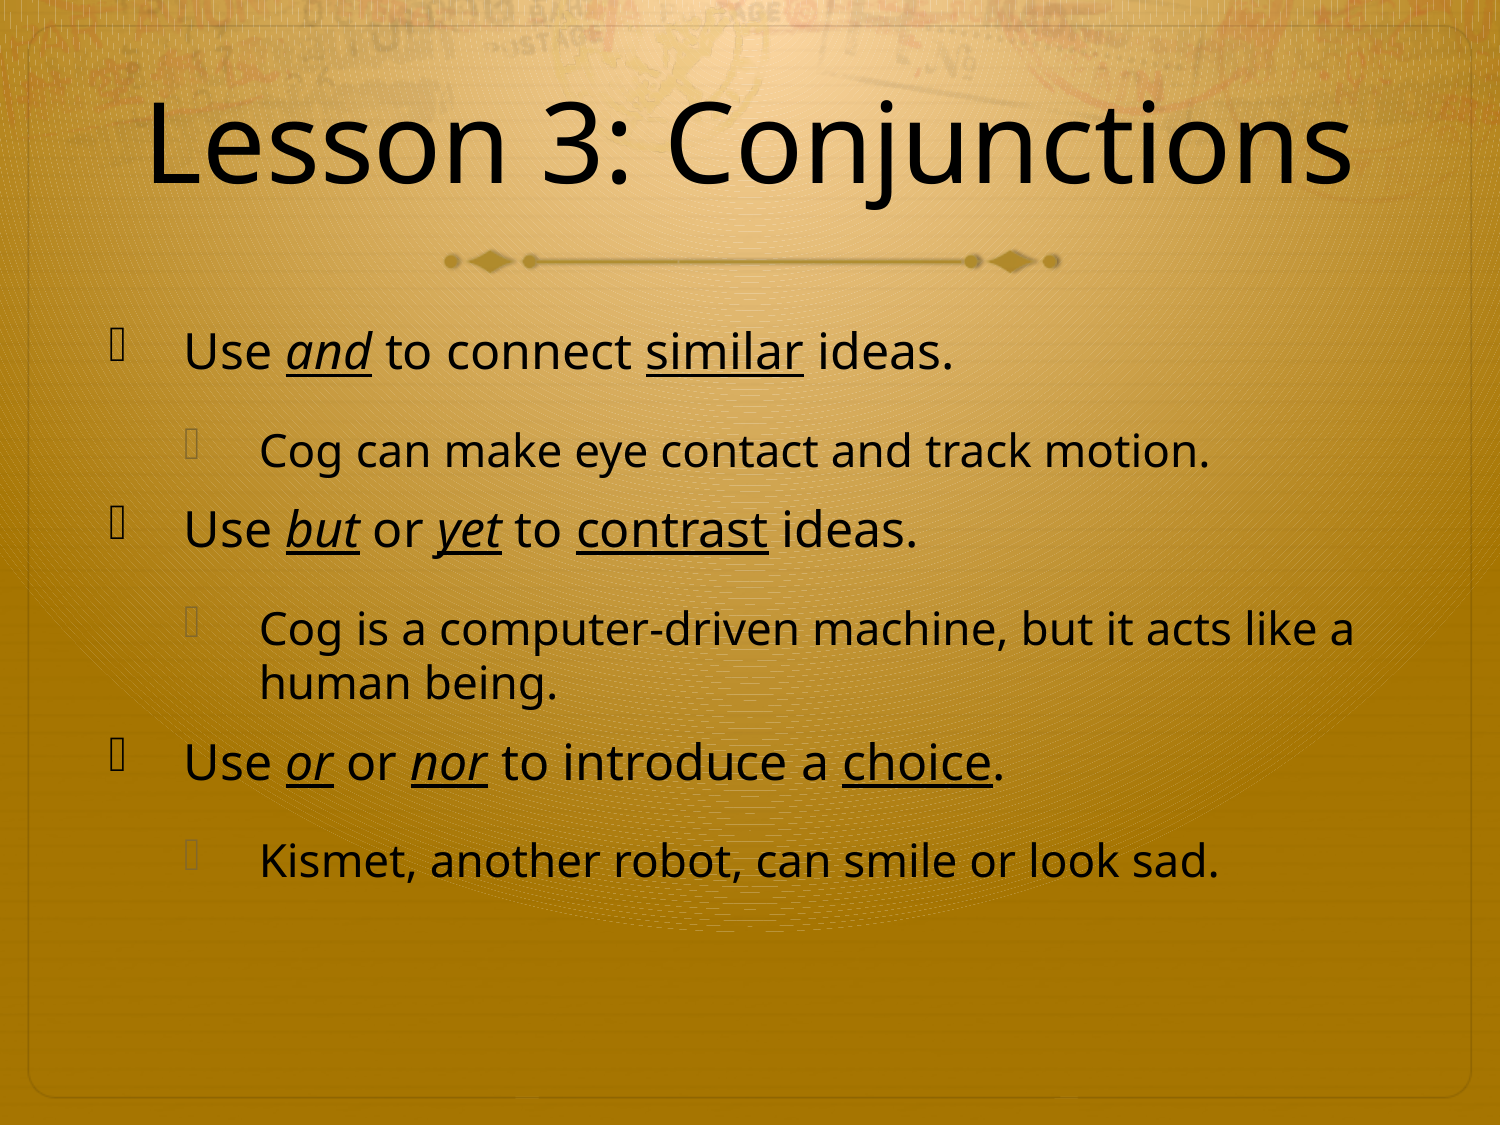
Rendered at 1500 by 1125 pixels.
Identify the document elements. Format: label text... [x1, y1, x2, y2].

picture [0, 0, 1500, 1125]
title Lesson 3: Conjunctions [93, 45, 1407, 233]
list Use and to connect similar ideas. Cog can make eye contact and track motion. Use but or yet to contrast ideas. Cog is a computer-driven machine, but it acts like a human being. Use or or nor to introduce a choice. Kismet, another robot, can smile or look sad. [93, 312, 1407, 988]
